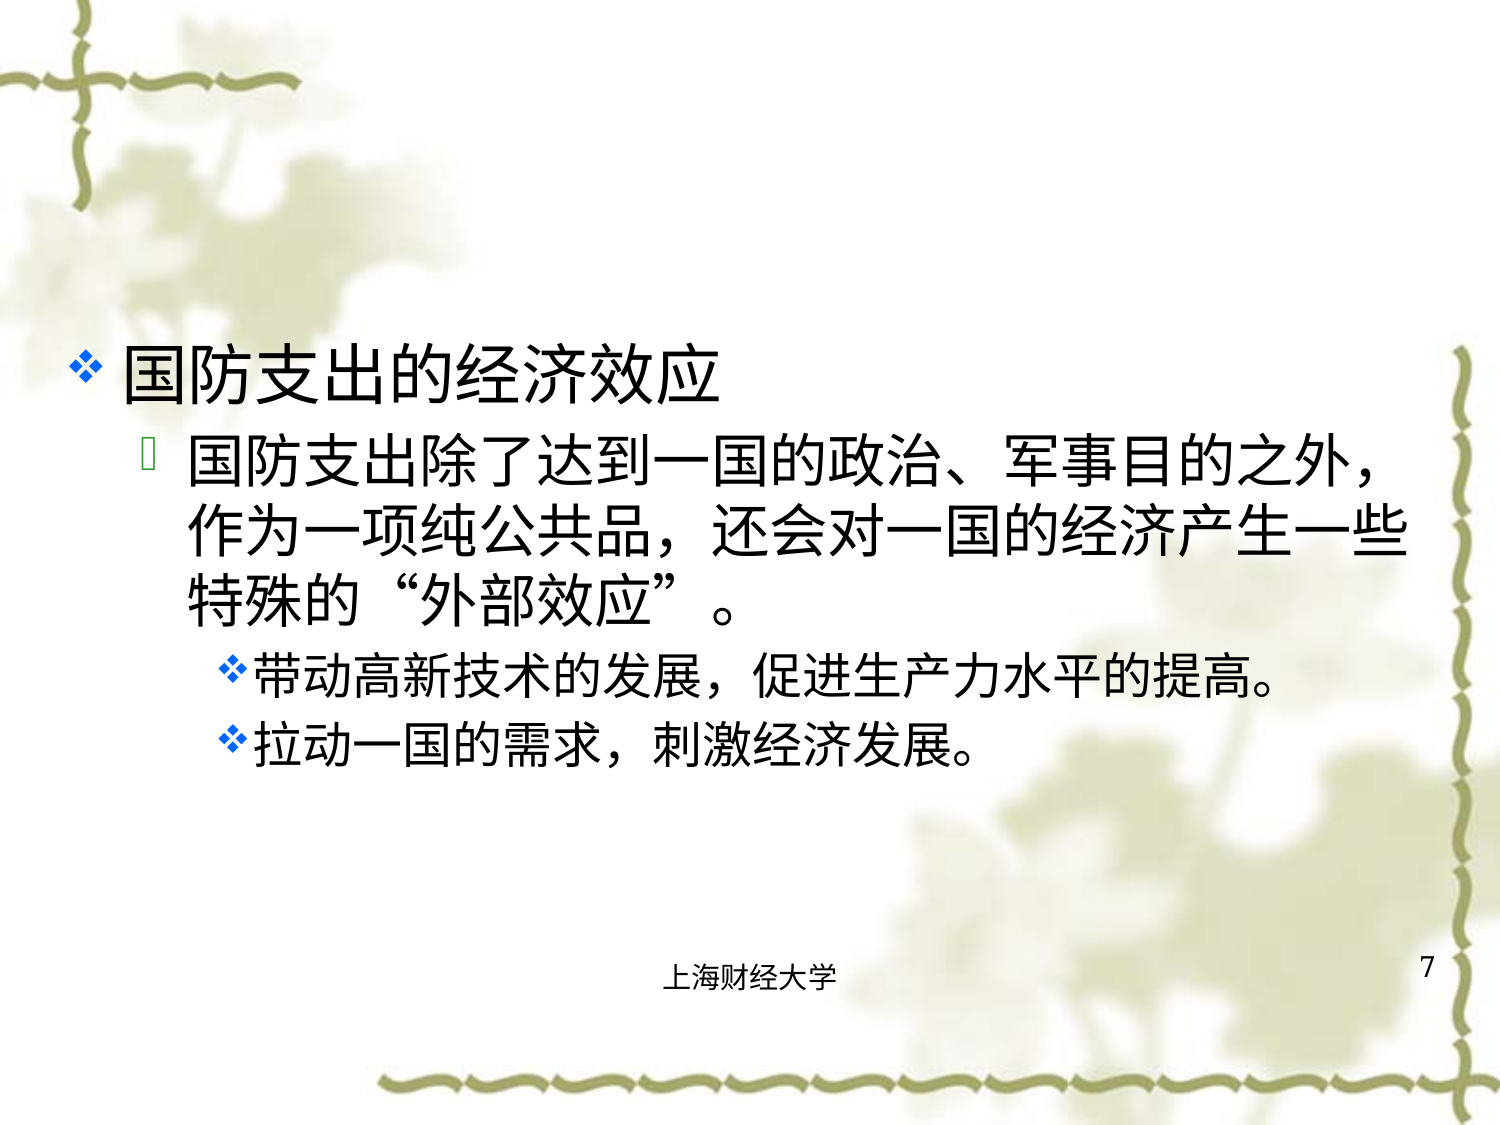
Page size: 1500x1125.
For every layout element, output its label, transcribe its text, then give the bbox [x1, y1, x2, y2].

list 国防支出的经济效应 国防支出除了达到一国的政治、军事目的之外，作为一项纯公共品，还会对一国的经济产生一些特殊的“外部效应”。 带动高新技术的发展，促进生产力水平的提高。 拉动一国的需求，刺激经济发展。 [49, 324, 1452, 963]
footer 上海财经大学 [512, 952, 988, 1066]
slide_number 7 [1074, 940, 1451, 1066]
picture [0, 0, 1500, 1125]
